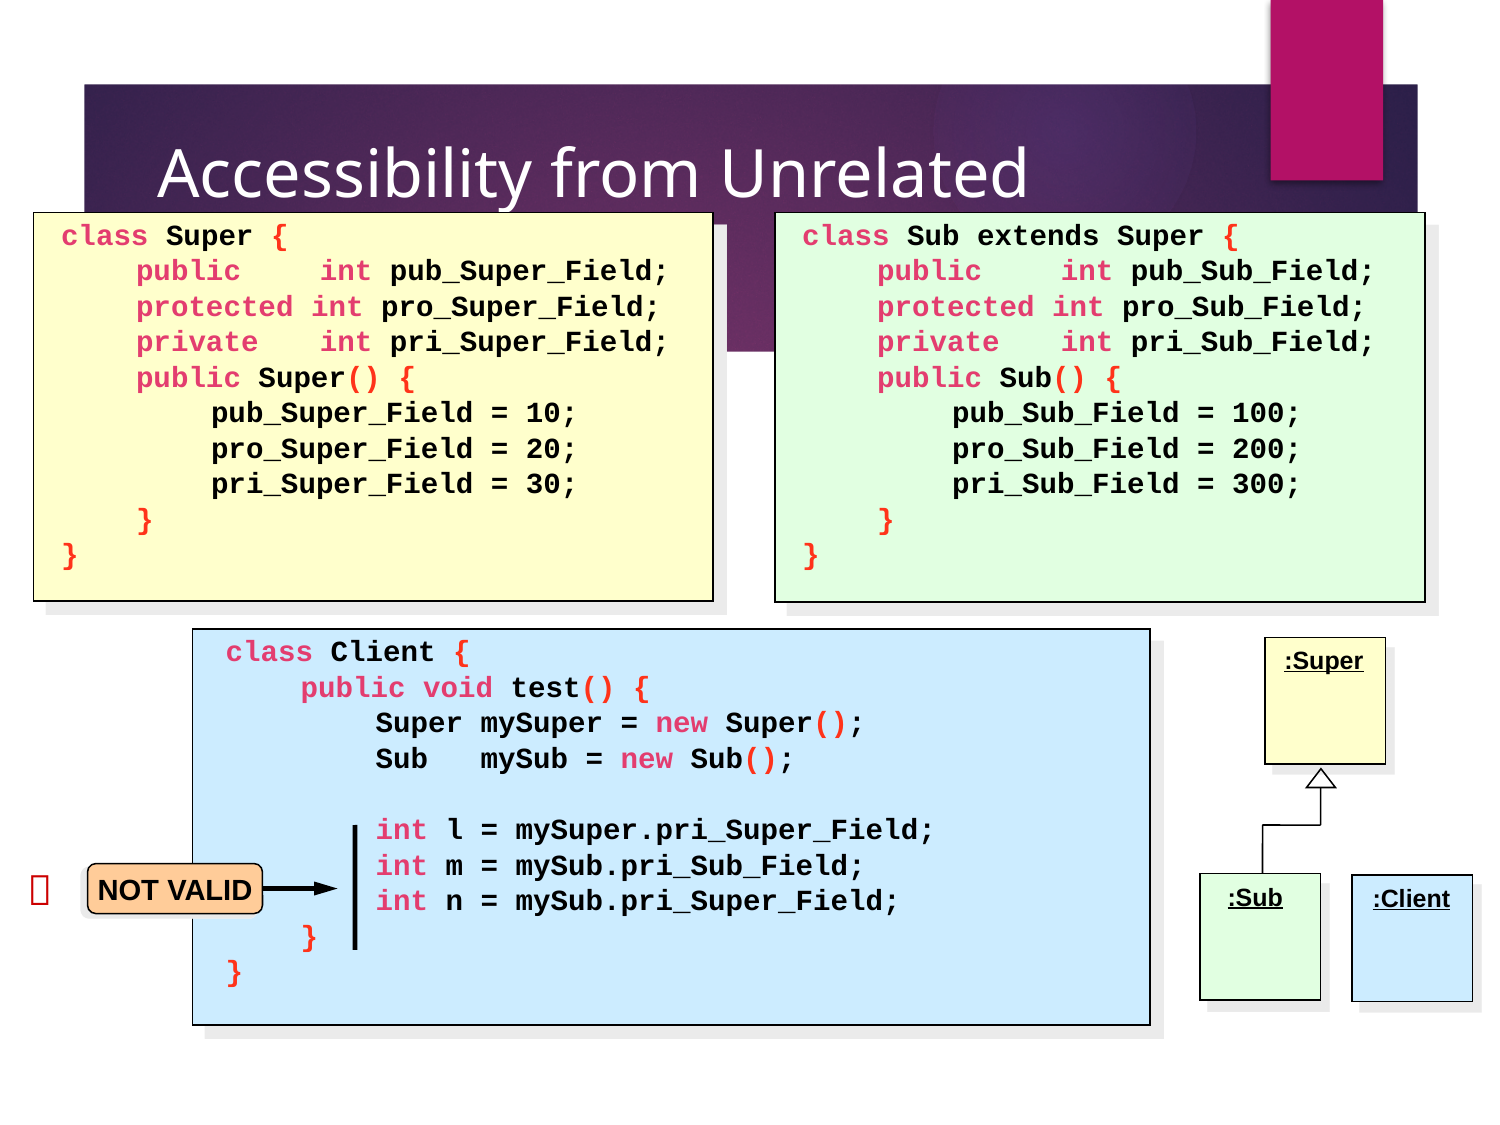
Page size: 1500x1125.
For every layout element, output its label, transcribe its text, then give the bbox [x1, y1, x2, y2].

title Accessibility from Unrelated Class [142, 152, 1183, 269]
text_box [1199, 637, 1473, 1002]
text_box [87, 863, 338, 914]
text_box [192, 628, 1151, 1026]
text_box  [12, 856, 81, 914]
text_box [33, 212, 714, 602]
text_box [774, 212, 1426, 603]
